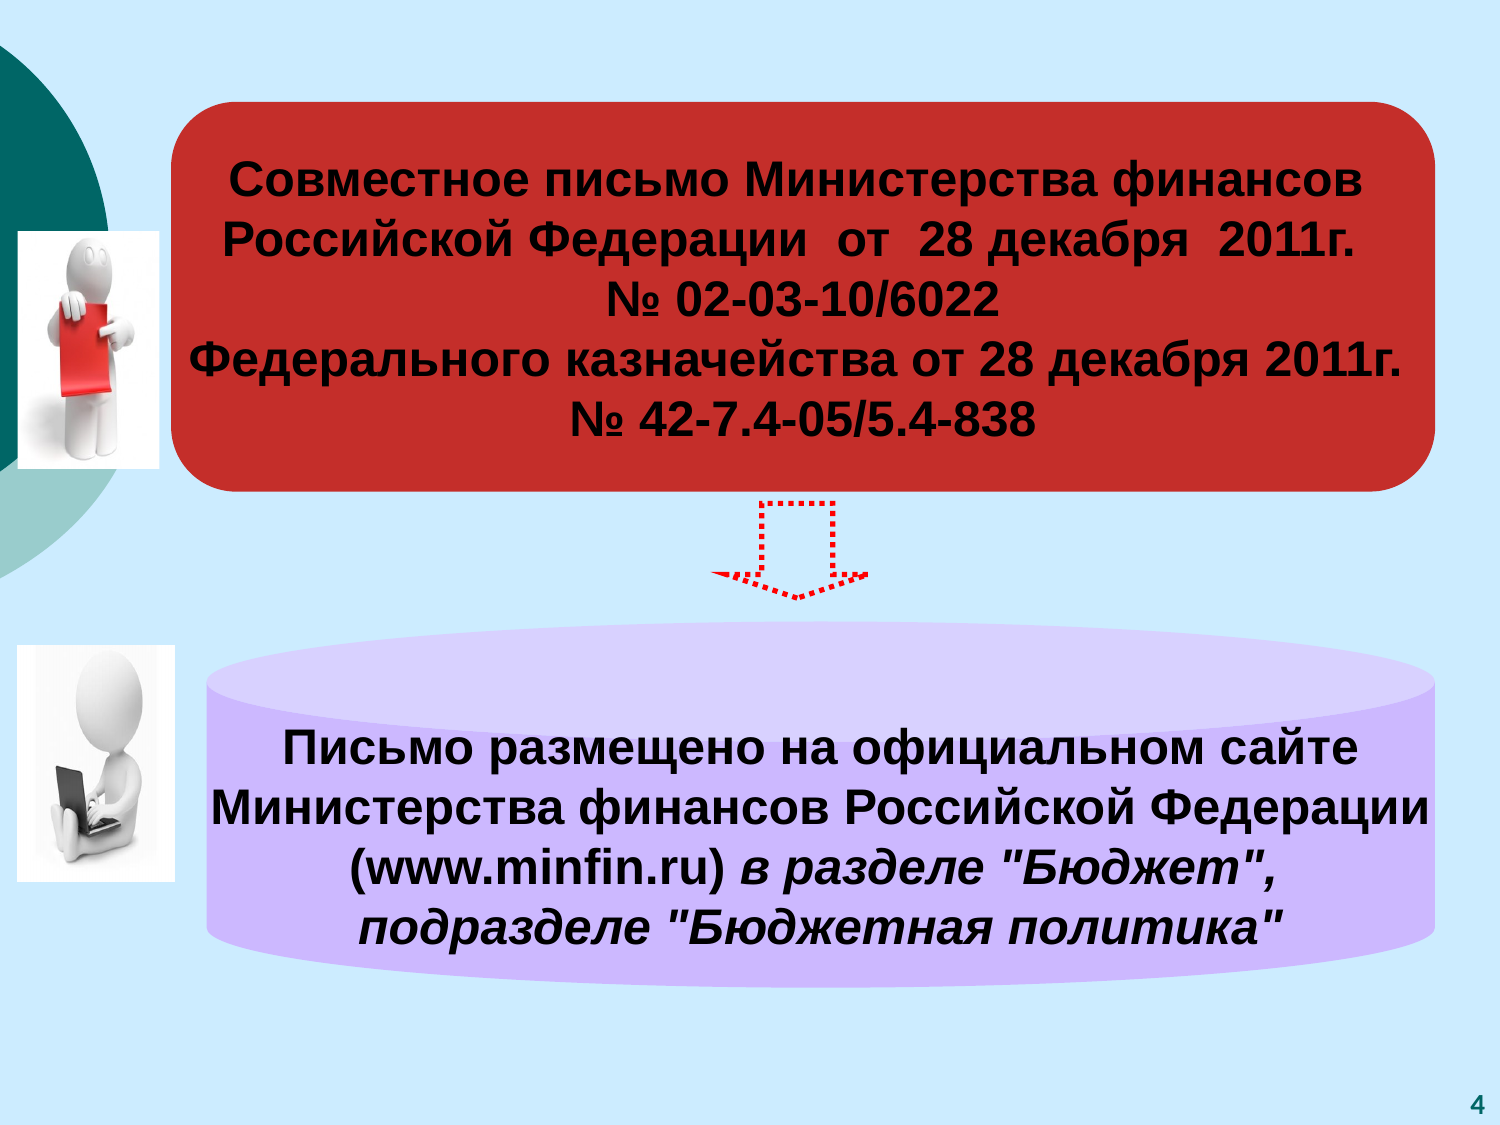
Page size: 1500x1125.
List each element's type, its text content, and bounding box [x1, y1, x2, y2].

text_box [726, 503, 869, 599]
picture [17, 231, 160, 469]
text_box 4 [1453, 1081, 1500, 1125]
text_box Совместное письмо Министерства финансов Российской Федерации от 28 декабря 2011г. № 02-03-10/6022 Федерального казначейства от 28 декабря 2011г. № 42-7.4-05/5.4-838 [171, 101, 1436, 492]
text_box Письмо размещено на официальном сайте Министерства финансов Российской Федерации (www.minfin.ru) в разделе "Бюджет", подразделе "Бюджетная политика" [206, 621, 1435, 988]
picture [17, 644, 175, 882]
